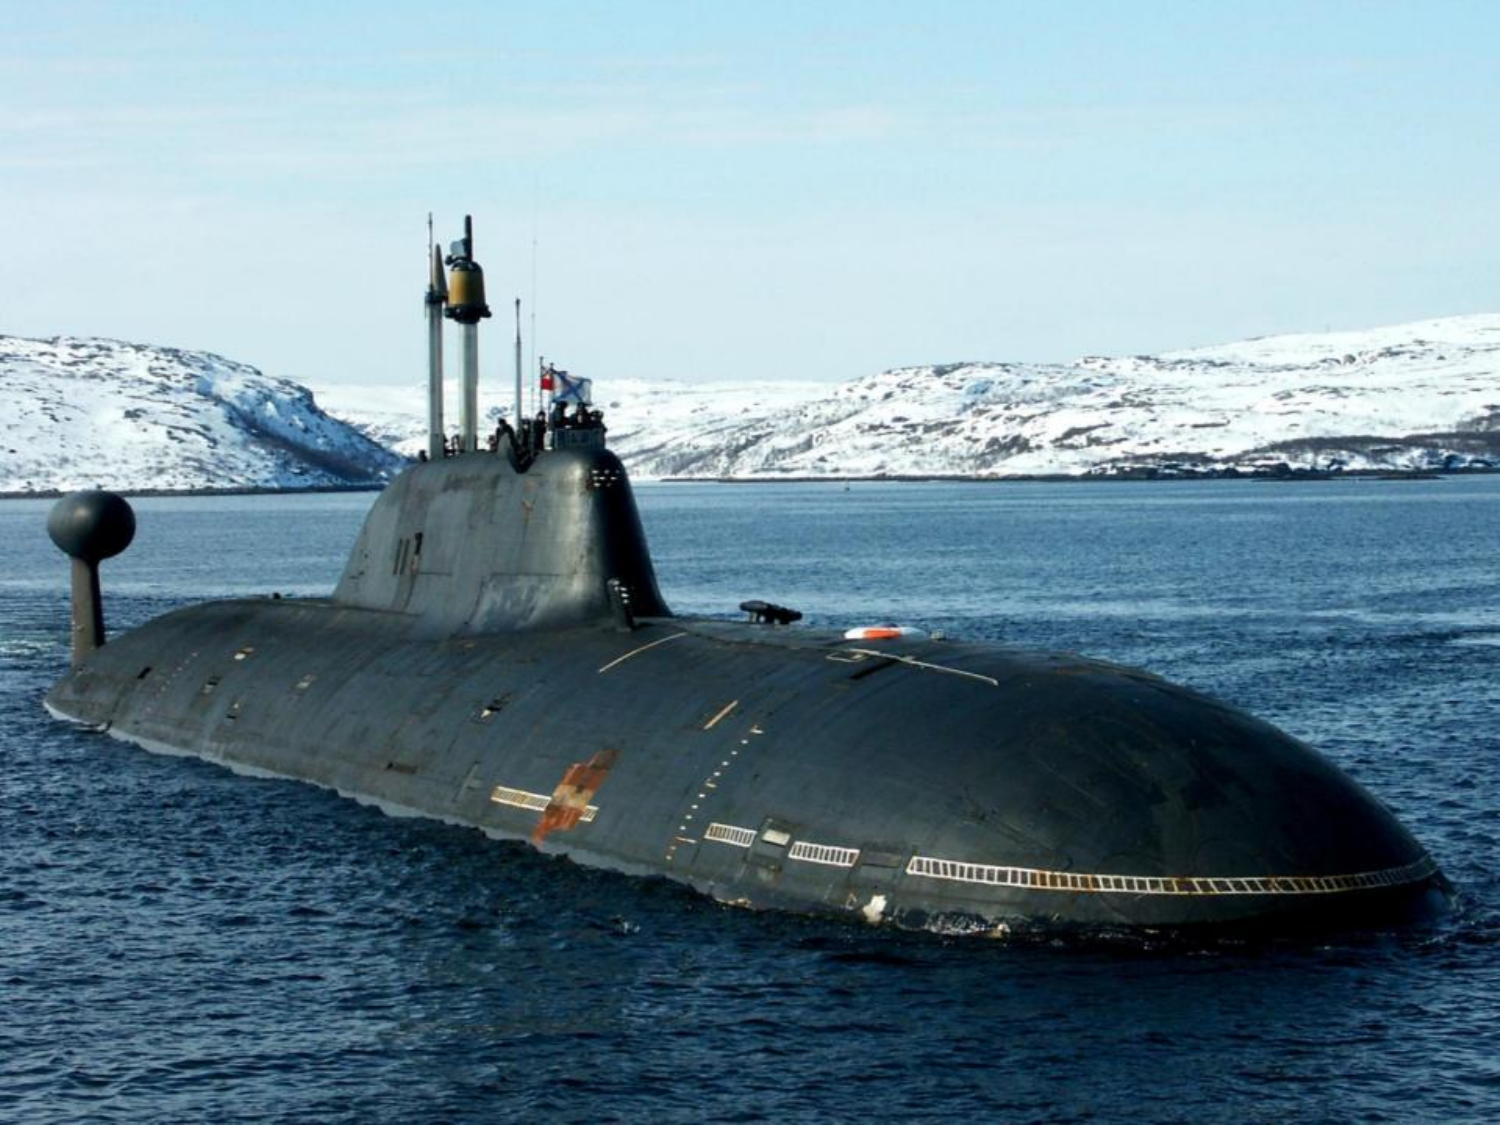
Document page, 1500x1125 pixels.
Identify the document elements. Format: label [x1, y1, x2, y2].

list [0, 0, 1500, 1125]
